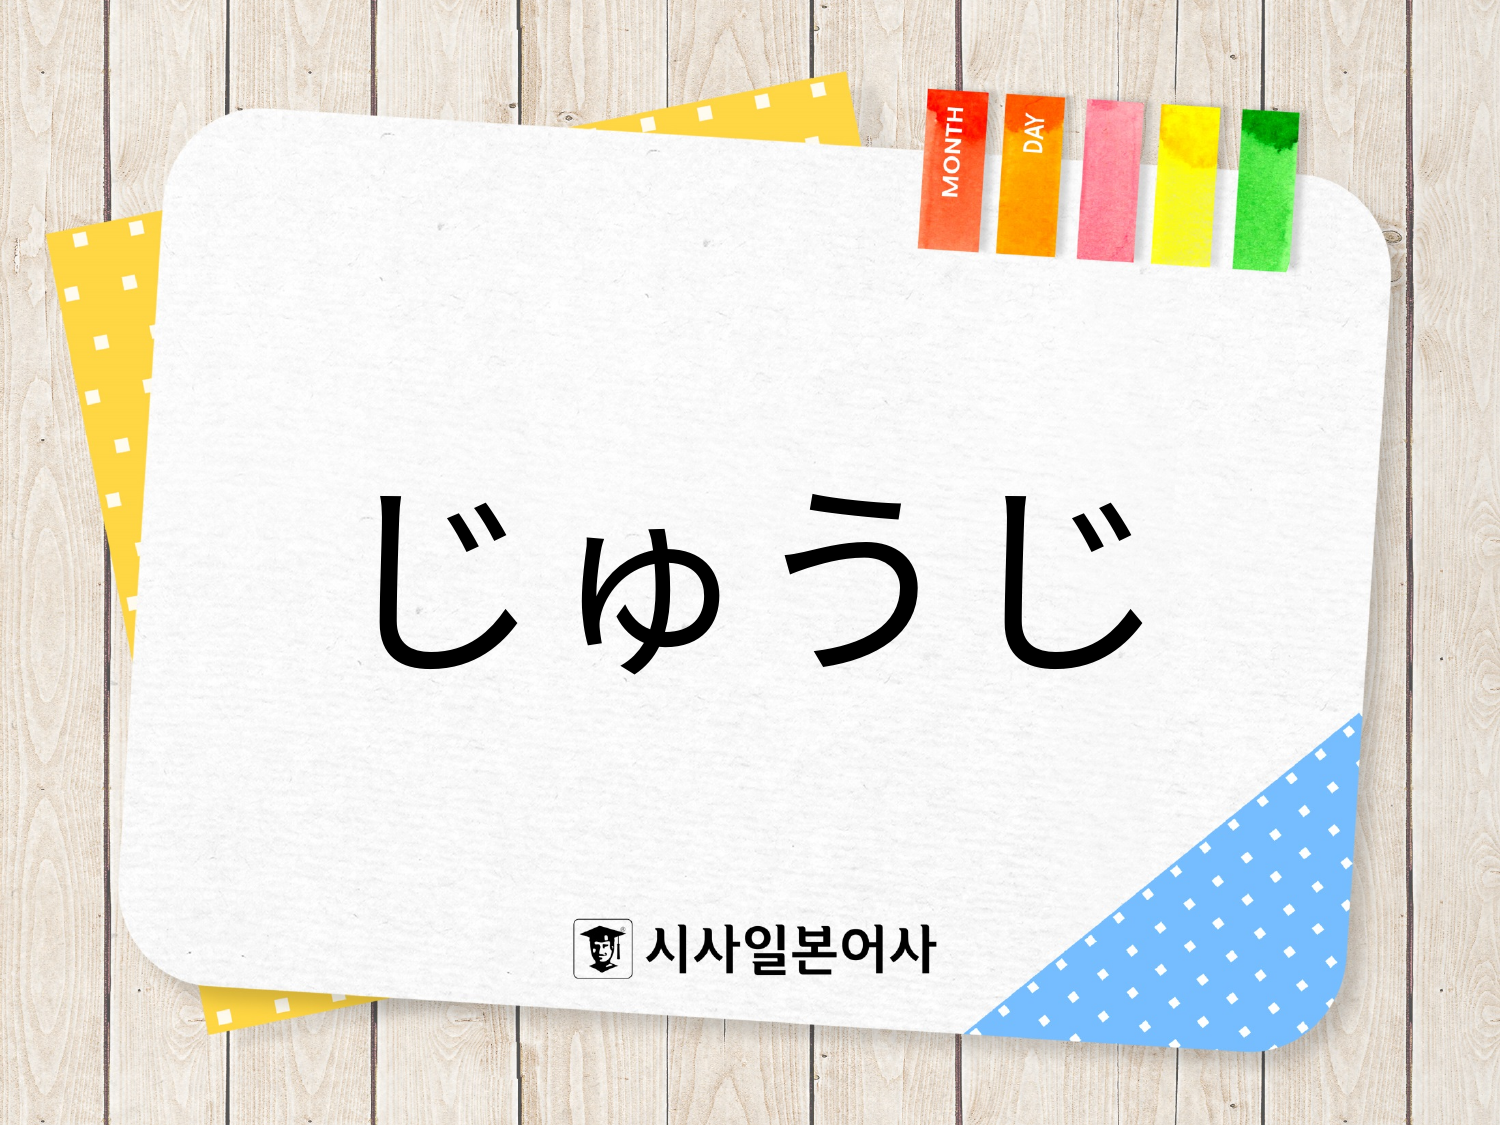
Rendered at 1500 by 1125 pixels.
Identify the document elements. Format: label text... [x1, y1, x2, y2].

title じゅうじ [75, 338, 1425, 811]
picture [0, 0, 1500, 1125]
